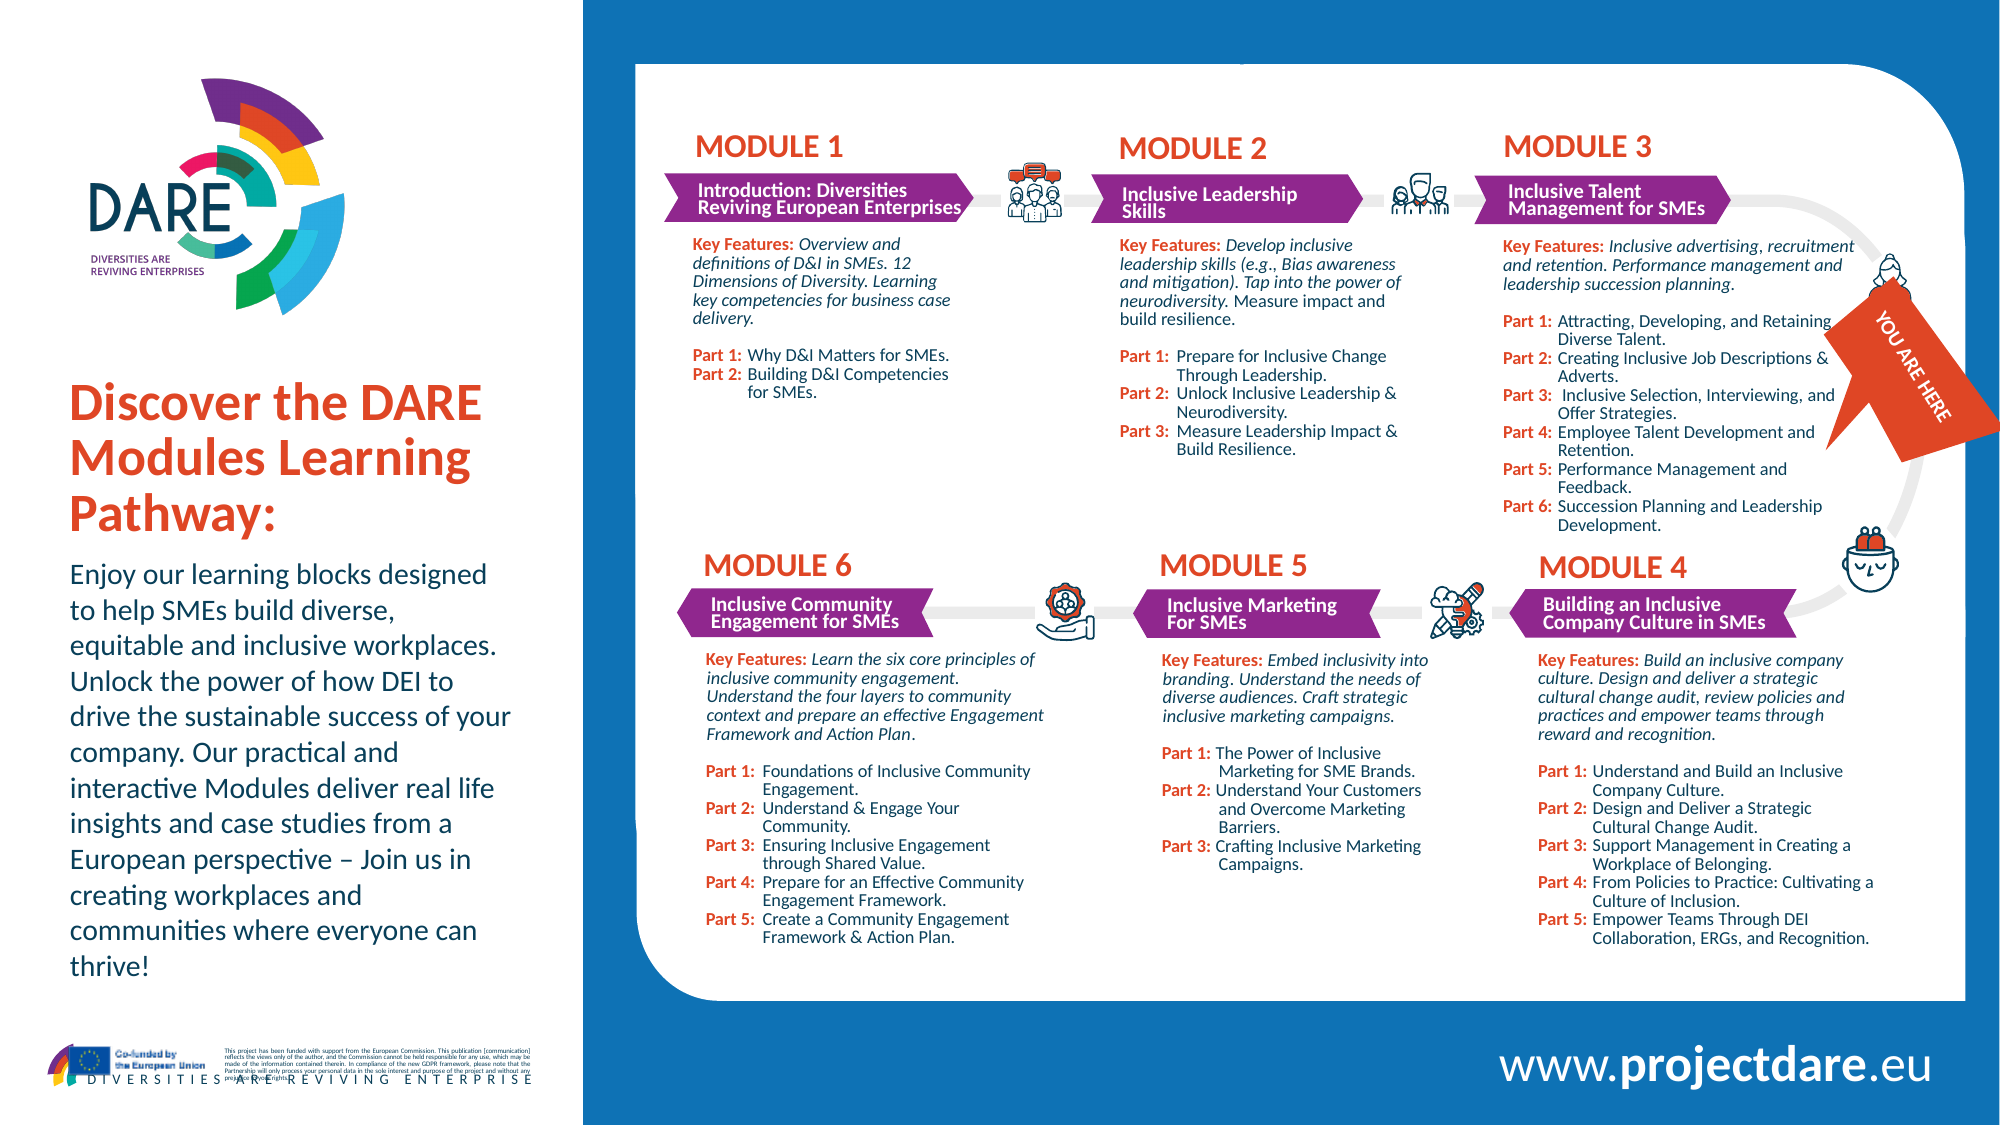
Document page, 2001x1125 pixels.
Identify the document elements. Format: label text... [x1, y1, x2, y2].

text_box Discover the DARE Modules Learning Pathway: Enjoy our learning blocks designed to help SMEs build diverse, equitable and inclusive workplaces. Unlock the power of how DEI to drive the sustainable success of your company. Our practical and interactive Modules deliver real life insights and case studies from a European perspective – Join us in creating workplaces and communities where everyone can thrive! [55, 368, 528, 1055]
text_box www.projectdare.eu [1465, 1022, 1948, 1099]
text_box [1841, 526, 1900, 593]
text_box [1391, 172, 1449, 215]
text_box [582, 0, 2000, 1125]
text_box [67, 1040, 547, 1088]
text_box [1132, 535, 1453, 925]
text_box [1007, 162, 1062, 223]
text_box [1036, 582, 1095, 642]
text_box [635, 64, 1966, 1001]
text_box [676, 535, 1065, 1000]
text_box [664, 116, 979, 433]
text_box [1868, 253, 1912, 312]
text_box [1509, 568, 1890, 982]
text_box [1790, 312, 1983, 476]
picture [0, 40, 430, 365]
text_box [1474, 117, 1879, 568]
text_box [1430, 582, 1484, 640]
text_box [1091, 118, 1422, 491]
